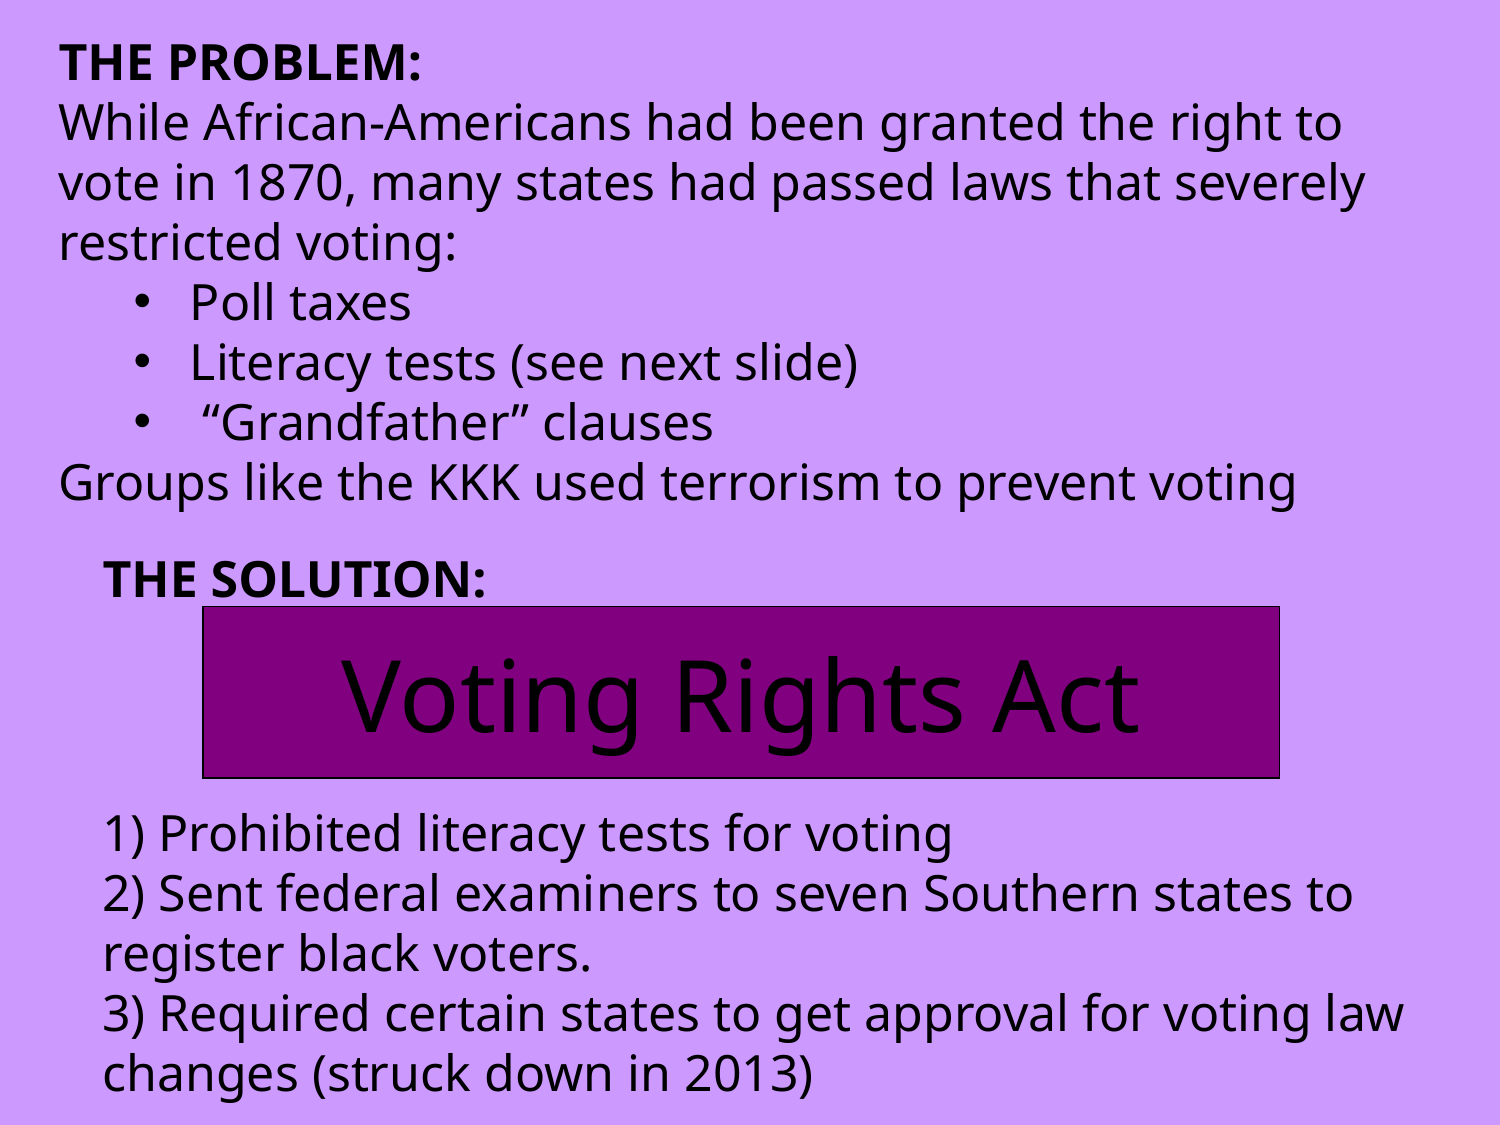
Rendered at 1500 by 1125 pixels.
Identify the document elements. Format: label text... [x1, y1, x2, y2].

text_box Voting Rights Act [203, 606, 1280, 779]
text_box Prohibited literacy tests for voting Sent federal examiners to seven Southern states to register black voters. Required certain states to get approval for voting law changes (struck down in 2013) [87, 793, 1425, 1077]
text_box THE SOLUTION: [87, 479, 562, 556]
text_box THE PROBLEM: While African-Americans had been granted the right to vote in 1870, many states had passed laws that severely restricted voting: Poll taxes Literacy tests (see next slide) “Grandfather” clauses Groups like the KKK used terrorism to prevent voting [43, 22, 1450, 480]
